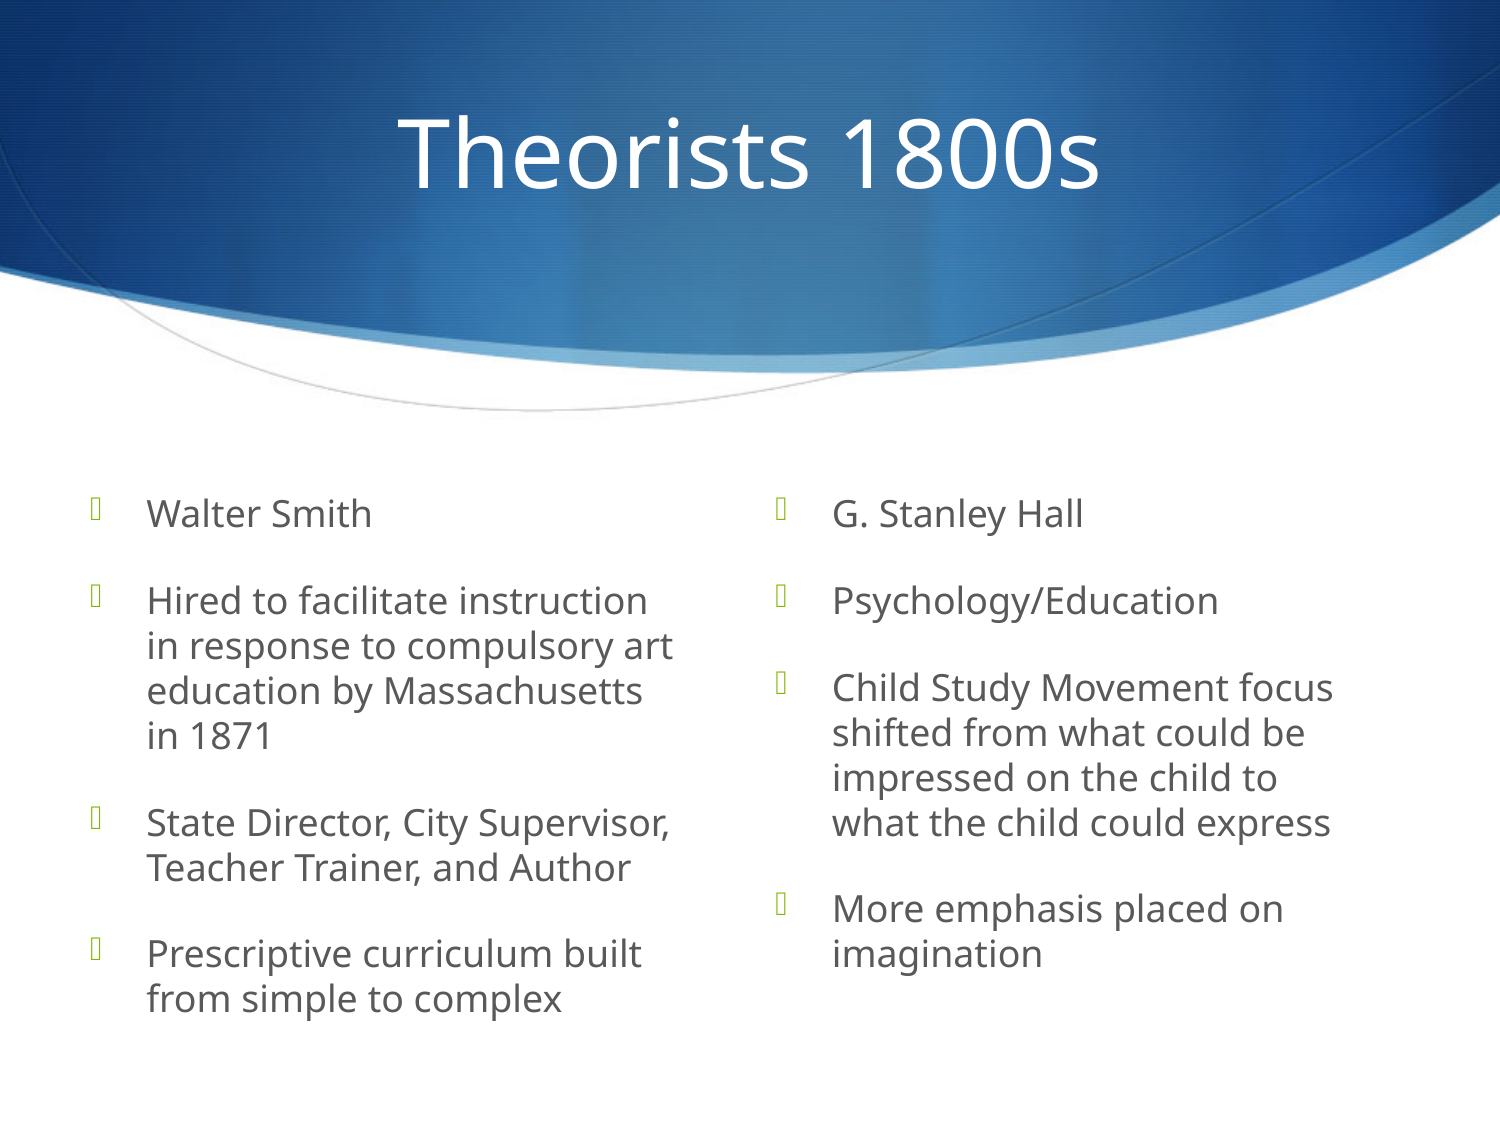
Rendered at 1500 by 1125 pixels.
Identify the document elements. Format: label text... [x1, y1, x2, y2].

title Theorists 1800s [75, 56, 1425, 245]
list G. Stanley Hall Psychology/Education Child Study Movement focus shifted from what could be impressed on the child to what the child could express More emphasis placed on imagination [760, 482, 1379, 1038]
picture [0, 0, 1500, 1125]
list Walter Smith Hired to facilitate instruction in response to compulsory art education by Massachusetts in 1871 State Director, City Supervisor, Teacher Trainer, and Author Prescriptive curriculum built from simple to complex [75, 482, 693, 1038]
